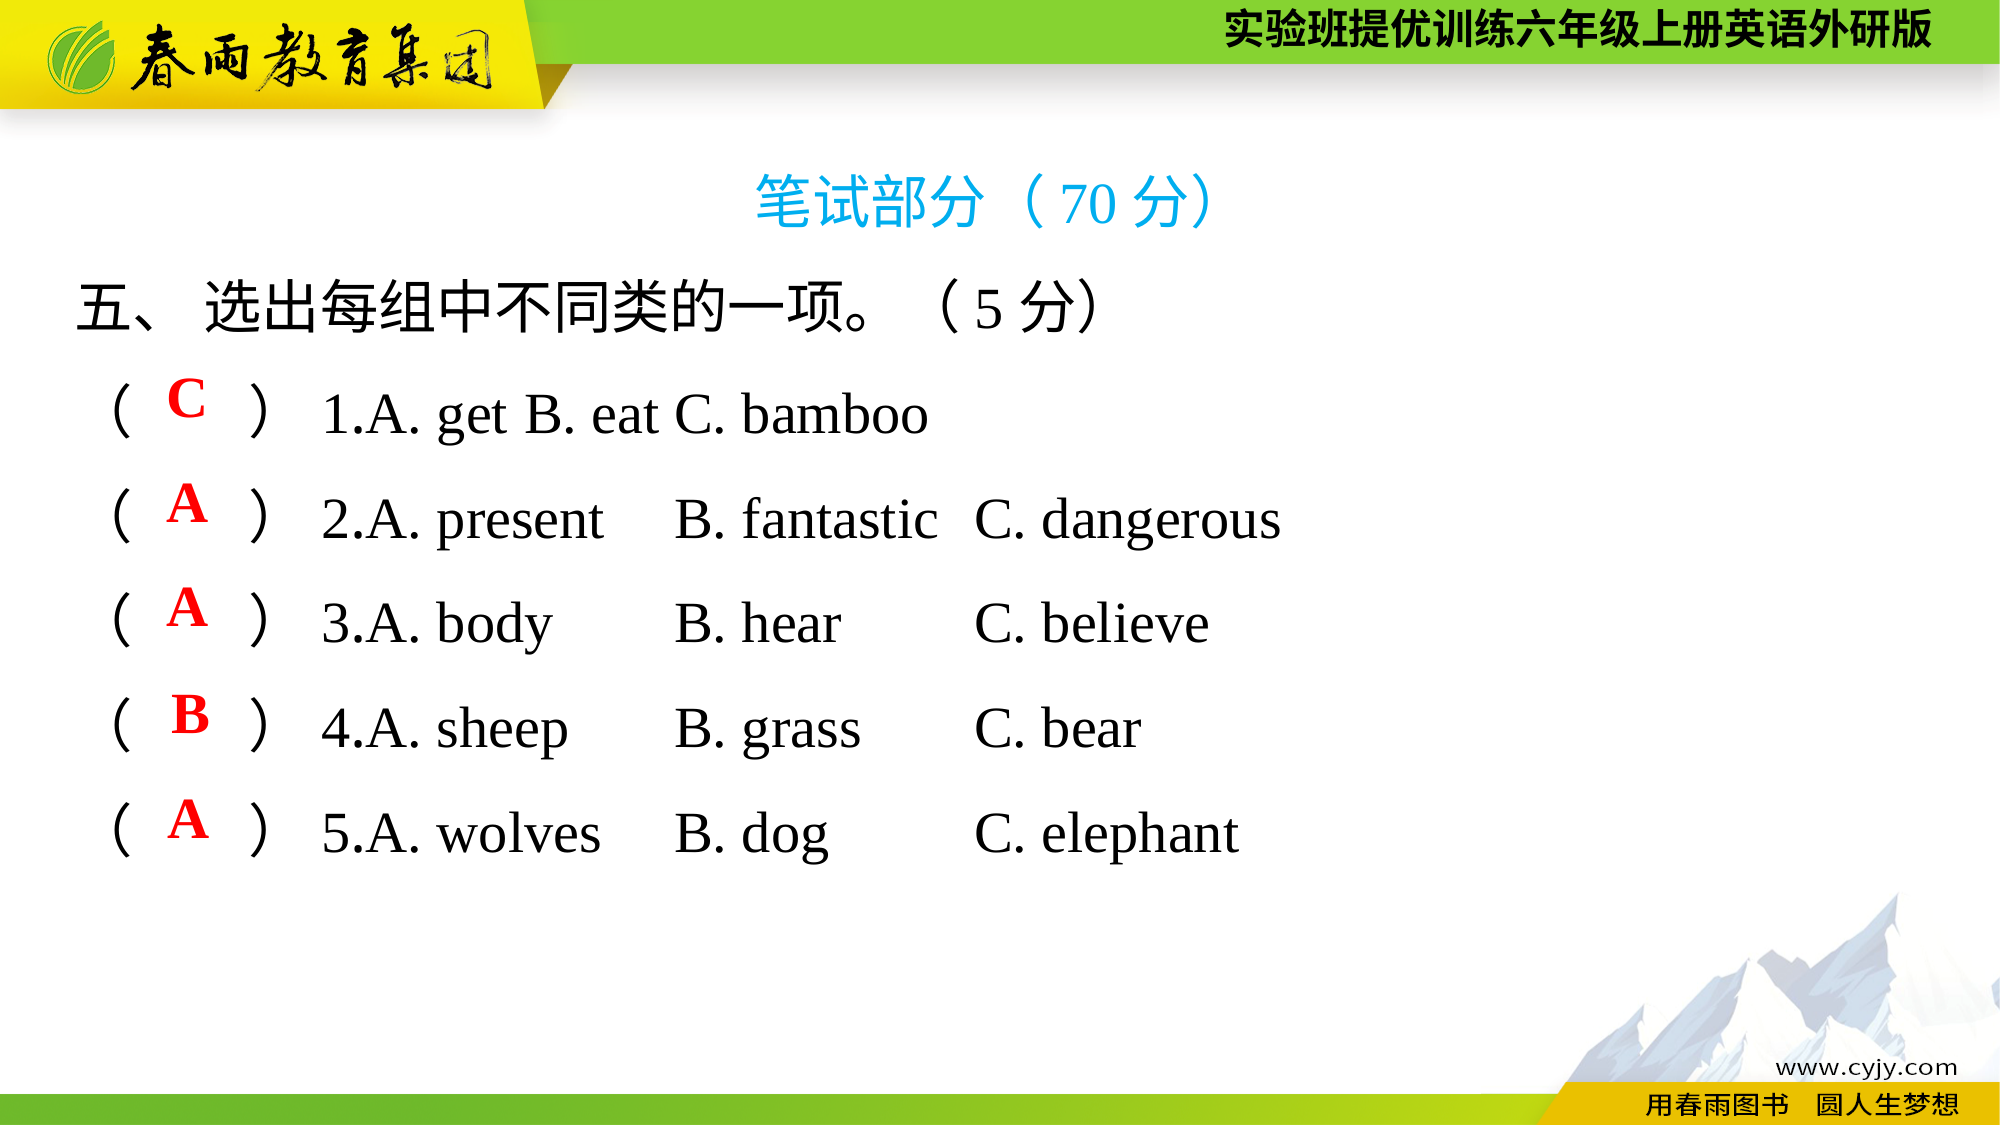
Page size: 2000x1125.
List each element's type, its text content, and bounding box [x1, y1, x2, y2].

list 笔试部分（70分） 五、 选出每组中不同类的一项。（5分） （ ）1.A. get B. eat C. bamboo （ ）2.A. present B. fantastic C. dangerous （ ）3.A. body B. hear C. believe （ ）4.A. sheep B. grass C. bear （ ）5.A. wolves B. dog C. elephant [59, 122, 1944, 867]
picture [0, 0, 2000, 1125]
text_box B [156, 667, 225, 753]
text_box C [151, 351, 224, 437]
text_box A [151, 560, 224, 646]
text_box A [151, 457, 224, 542]
text_box A [153, 772, 225, 858]
